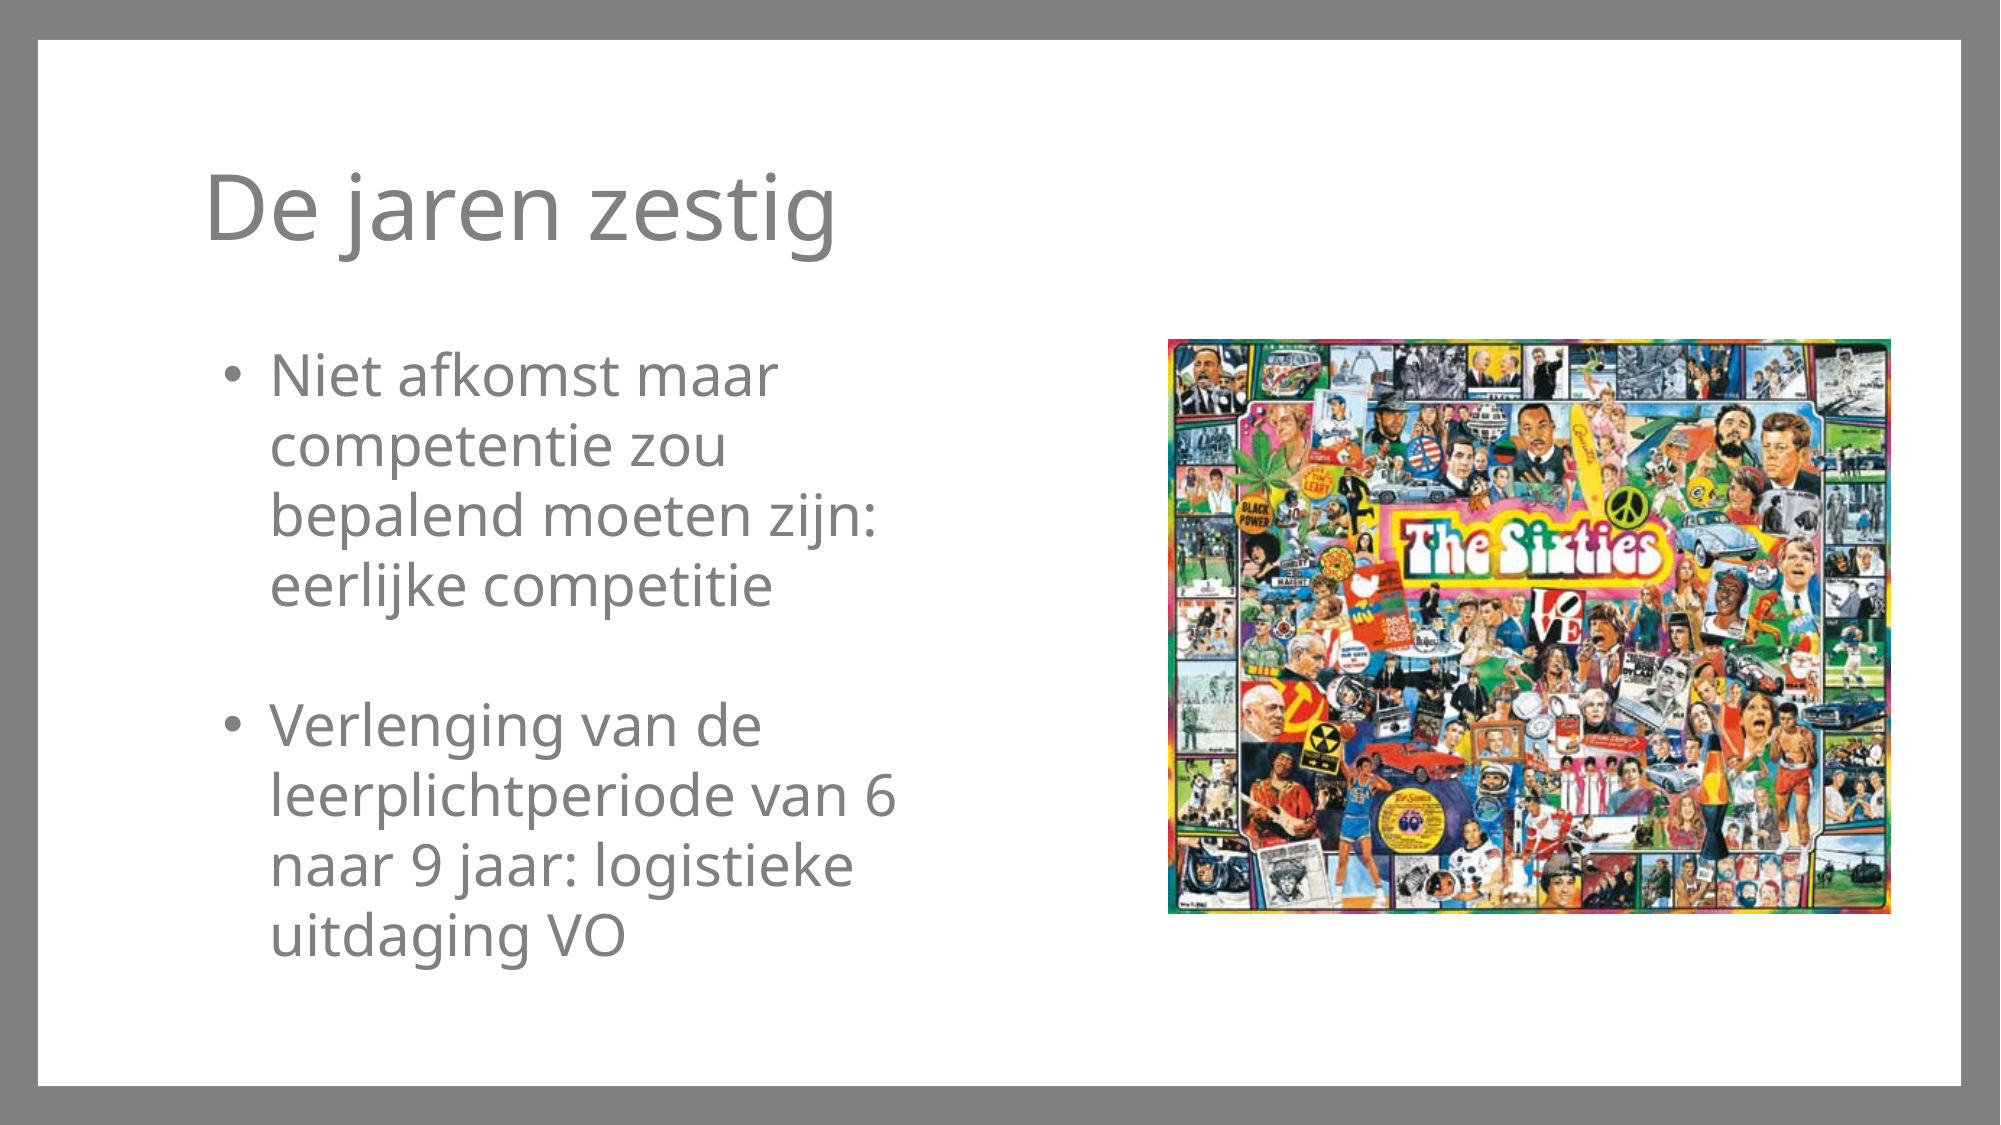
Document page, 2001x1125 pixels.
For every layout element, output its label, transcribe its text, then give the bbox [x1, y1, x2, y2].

text_box Niet afkomst maar competentie zou bepalend moeten zijn: eerlijke competitie Verlenging van de leerplichtperiode van 6 naar 9 jaar: logistieke uitdaging VO [207, 331, 998, 1021]
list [1168, 339, 1891, 915]
title De jaren zestig [187, 99, 1808, 323]
